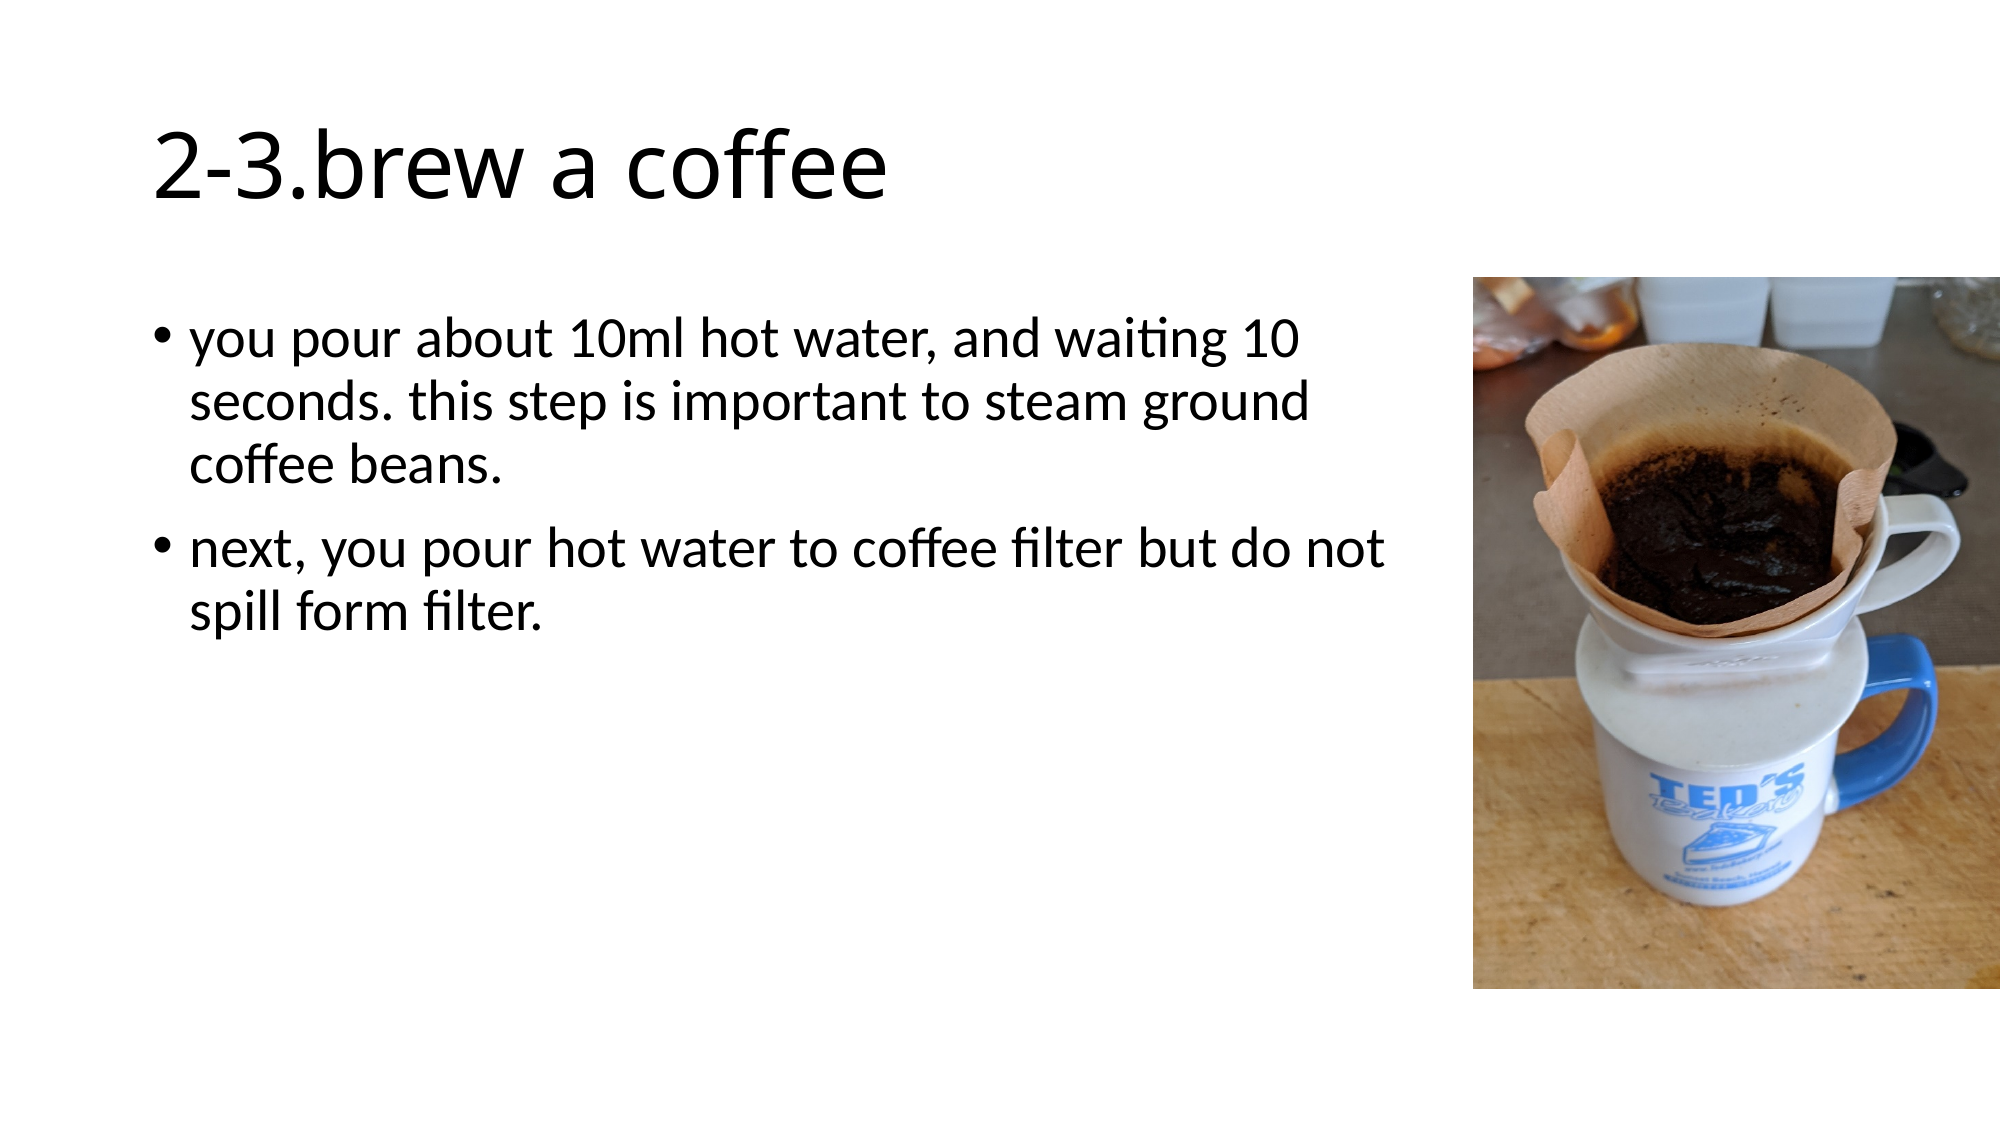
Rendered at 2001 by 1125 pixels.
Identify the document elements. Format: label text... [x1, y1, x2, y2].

picture [1473, 277, 2000, 989]
title 2-3.brew a coffee [137, 59, 1863, 278]
list you pour about 10ml hot water, and waiting 10 seconds. this step is important to steam ground coffee beans. next, you pour hot water to coffee filter but do not spill form filter. [137, 299, 1474, 1014]
